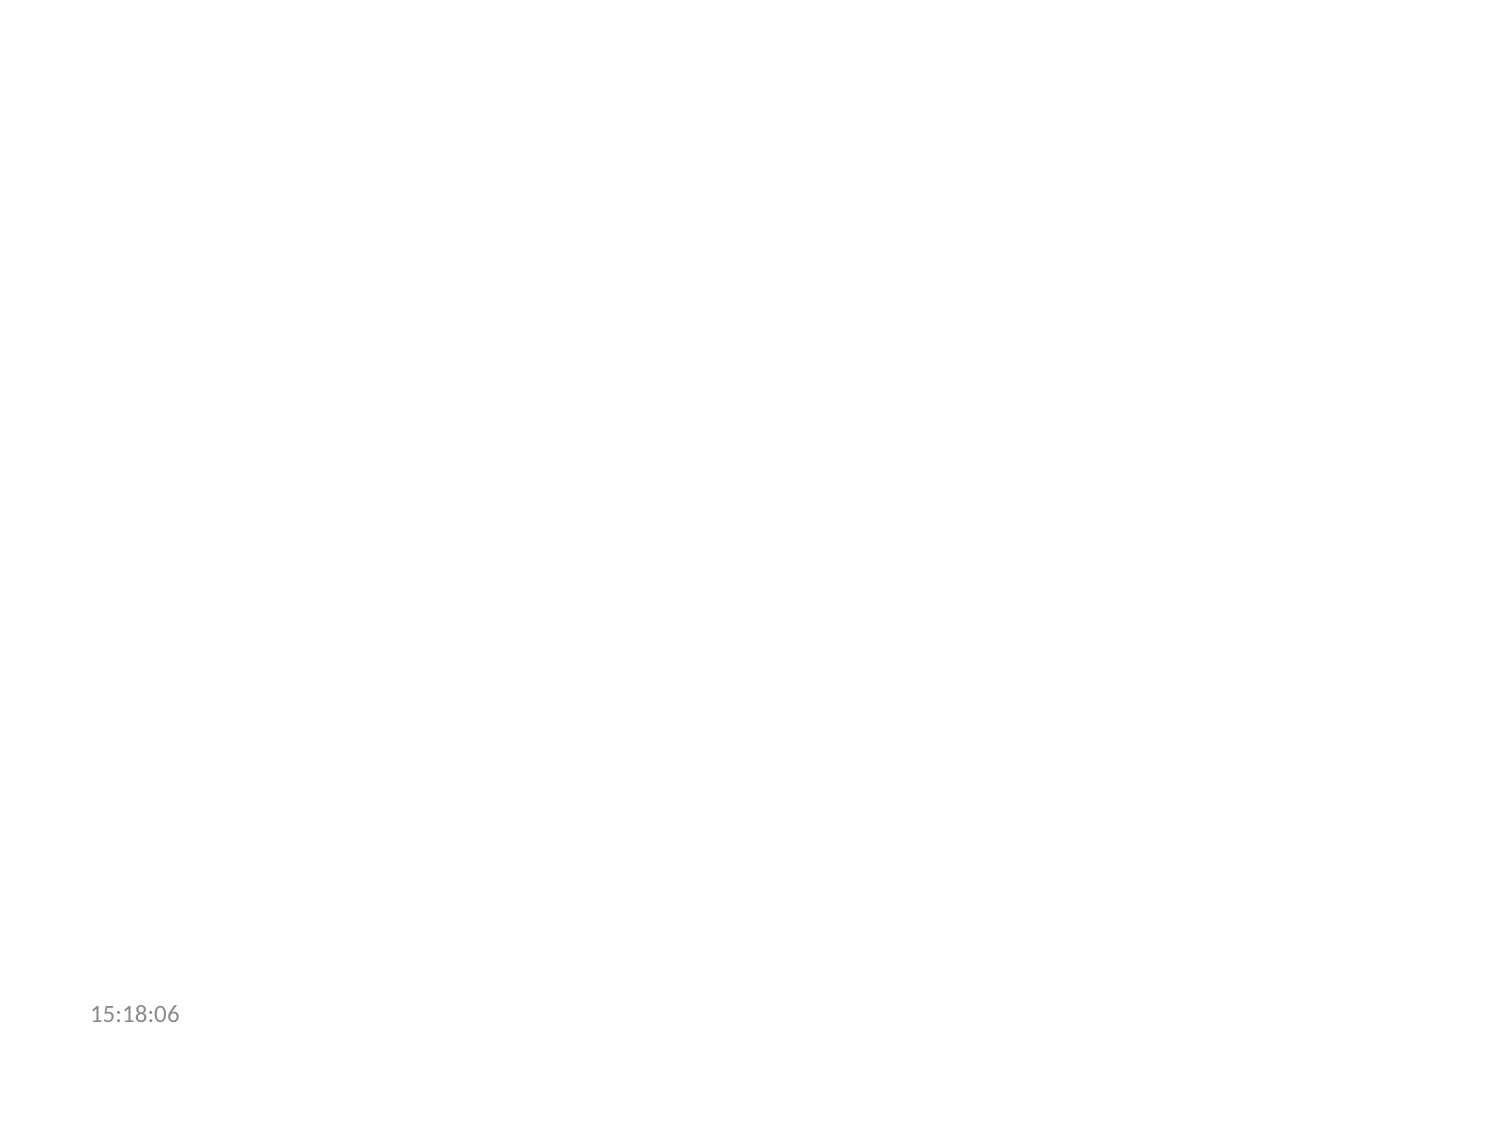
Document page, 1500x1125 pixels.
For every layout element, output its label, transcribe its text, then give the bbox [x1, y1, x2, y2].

text_box 15:35:09 [75, 982, 425, 1043]
